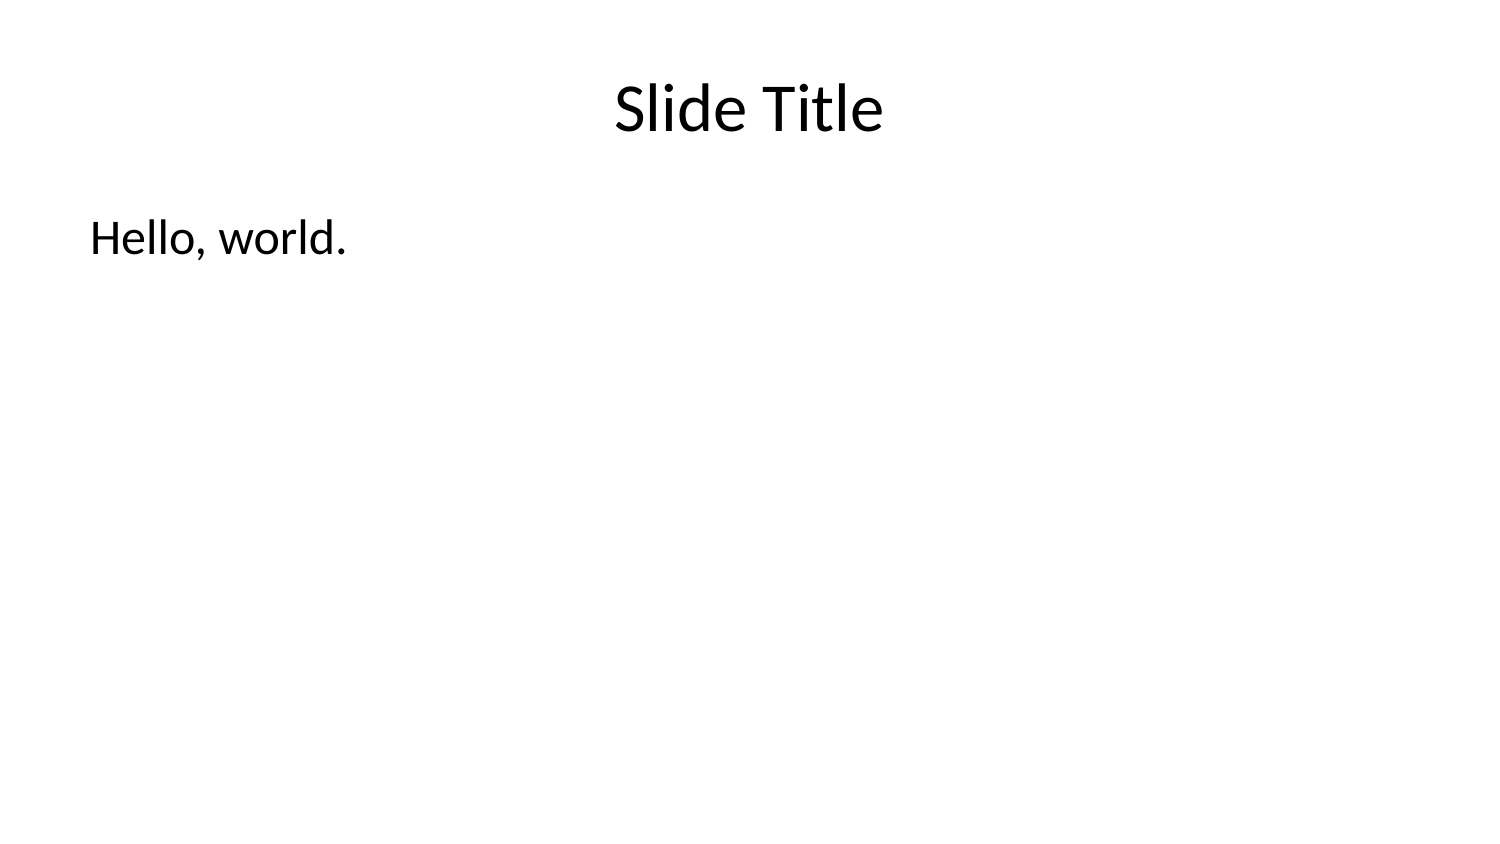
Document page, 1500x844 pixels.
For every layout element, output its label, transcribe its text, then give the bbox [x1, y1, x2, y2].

title Slide Title [75, 33, 1425, 175]
list Hello, world. [75, 196, 1425, 754]
